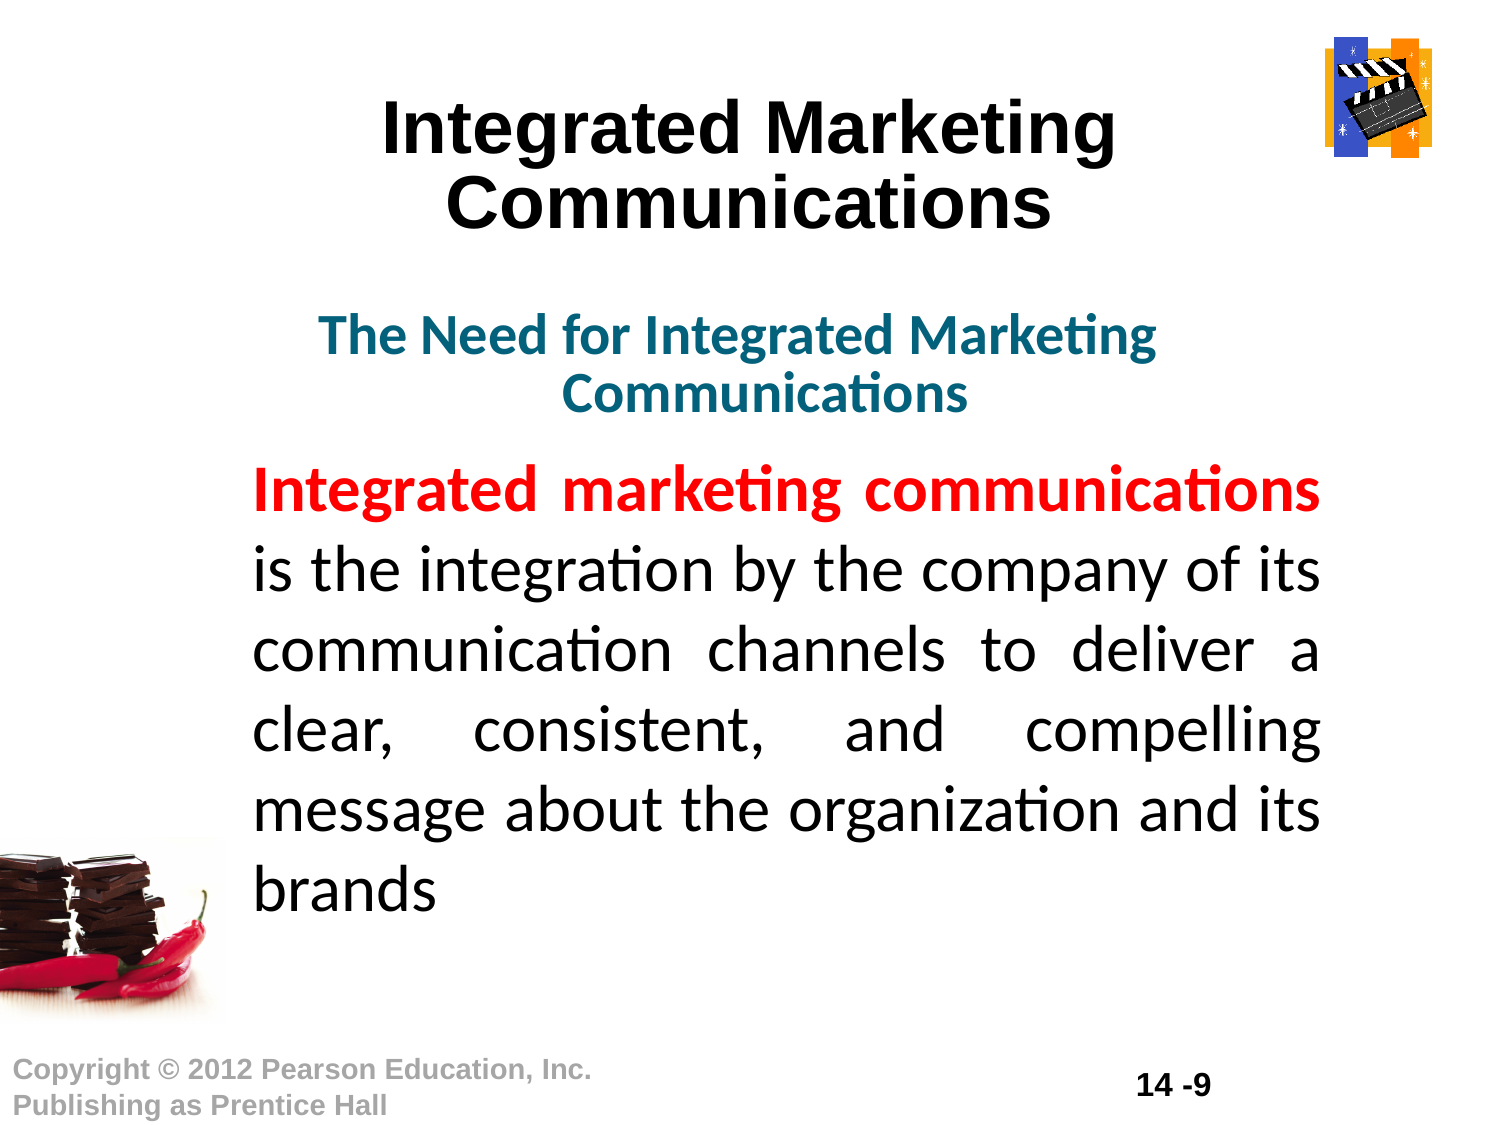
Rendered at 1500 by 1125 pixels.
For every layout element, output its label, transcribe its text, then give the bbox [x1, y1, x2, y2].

picture [0, 837, 226, 1025]
picture [1324, 37, 1432, 159]
title Integrated Marketing Communications [112, 74, 1388, 263]
list Integrated marketing communications is the integration by the company of its communication channels to deliver a clear, consistent, and compelling message about the organization and its brands [237, 437, 1338, 963]
list The Need for Integrated Marketing Communications [149, 299, 1326, 363]
